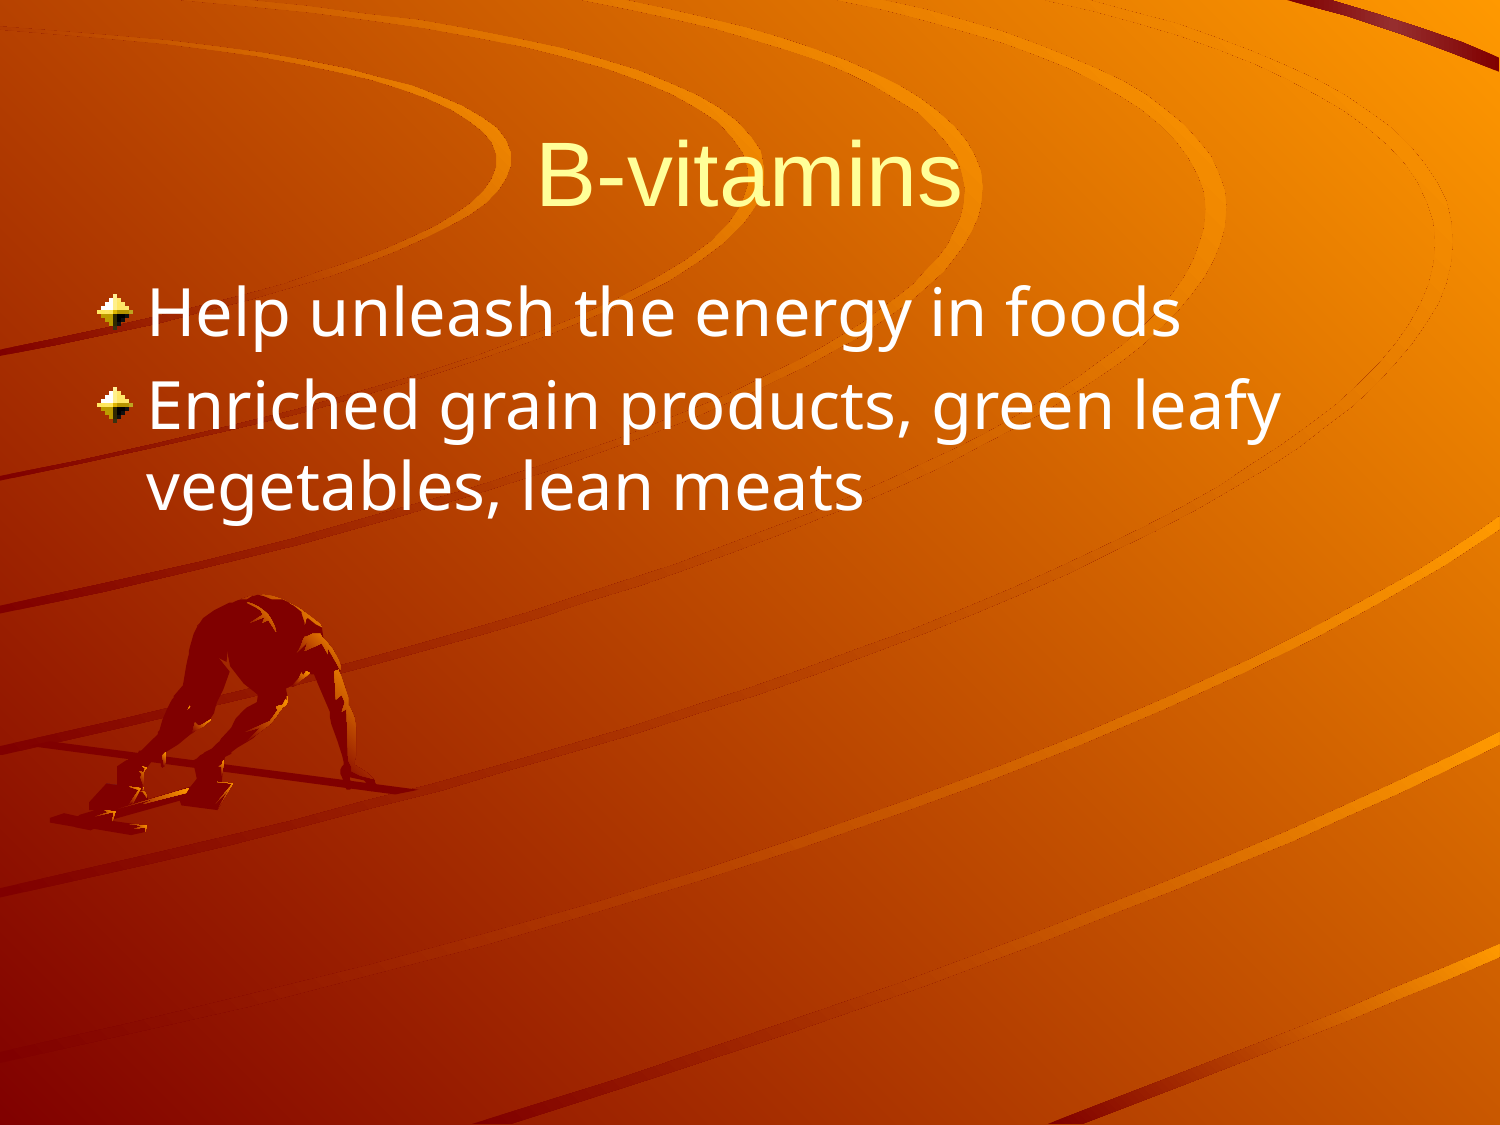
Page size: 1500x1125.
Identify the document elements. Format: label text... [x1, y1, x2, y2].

list Help unleash the energy in foods Enriched grain products, green leafy vegetables, lean meats [74, 262, 1426, 1006]
picture [90, 286, 137, 334]
title B-vitamins [74, 25, 1426, 233]
picture [90, 379, 137, 427]
